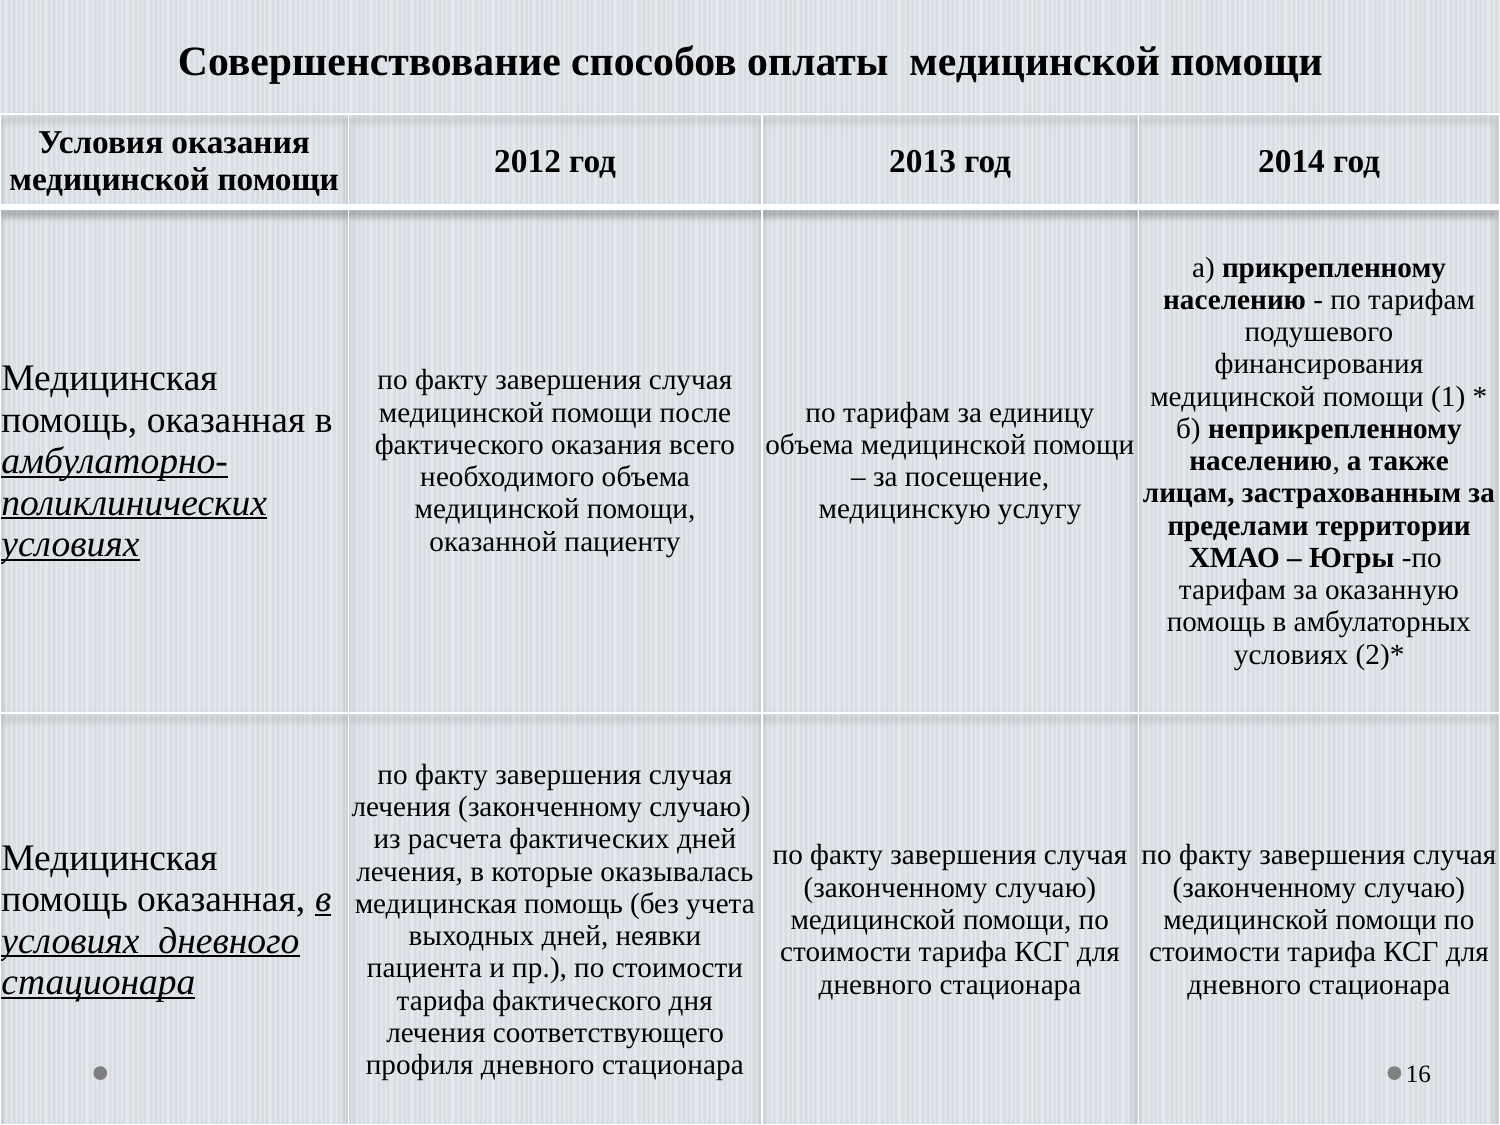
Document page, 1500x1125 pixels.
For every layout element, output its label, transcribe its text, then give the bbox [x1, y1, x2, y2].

table_cell Медицинская помощь оказанная, в условиях дневного стационара [1, 714, 348, 1124]
table_cell по тарифам за единицу объема медицинской помощи – за посещение, медицинскую услугу [763, 210, 1138, 712]
table_cell по факту завершения случая (законченному случаю) медицинской помощи, по стоимости тарифа КСГ для дневного стационара [763, 714, 1138, 1124]
table_cell по факту завершения случая (законченному случаю) медицинской помощи по стоимости тарифа КСГ для дневного стационара [1139, 714, 1499, 1124]
table_cell по факту завершения случая медицинской помощи после фактического оказания всего необходимого объема медицинской помощи, оказанной пациенту [349, 210, 761, 712]
table_header 2013 год [763, 115, 1138, 204]
table_header 2012 год [349, 115, 761, 204]
table_cell по факту завершения случая лечения (законченному случаю) из расчета фактических дней лечения, в которые оказывалась медицинская помощь (без учета выходных дней, неявки пациента и пр.), по стоимости тарифа фактического дня лечения соответствующего профиля дневного стационара [349, 714, 761, 1124]
table_cell а) прикрепленному населению - по тарифам подушевого финансирования медицинской помощи (1) * б) неприкрепленному населению, а также лицам, застрахованным за пределами территории ХМАО – Югры -по тарифам за оказанную помощь в амбулаторных условиях (2)* [1139, 210, 1499, 712]
table_header 2014 год [1139, 115, 1499, 204]
table_cell Медицинская помощь, оказанная в амбулаторно-поликлинических условиях [1, 210, 348, 712]
slide_number 16 [1401, 1042, 1494, 1103]
table_header Условия оказания медицинской помощи [1, 115, 348, 204]
title Совершенствование способов оплаты медицинской помощи [100, 19, 1401, 112]
